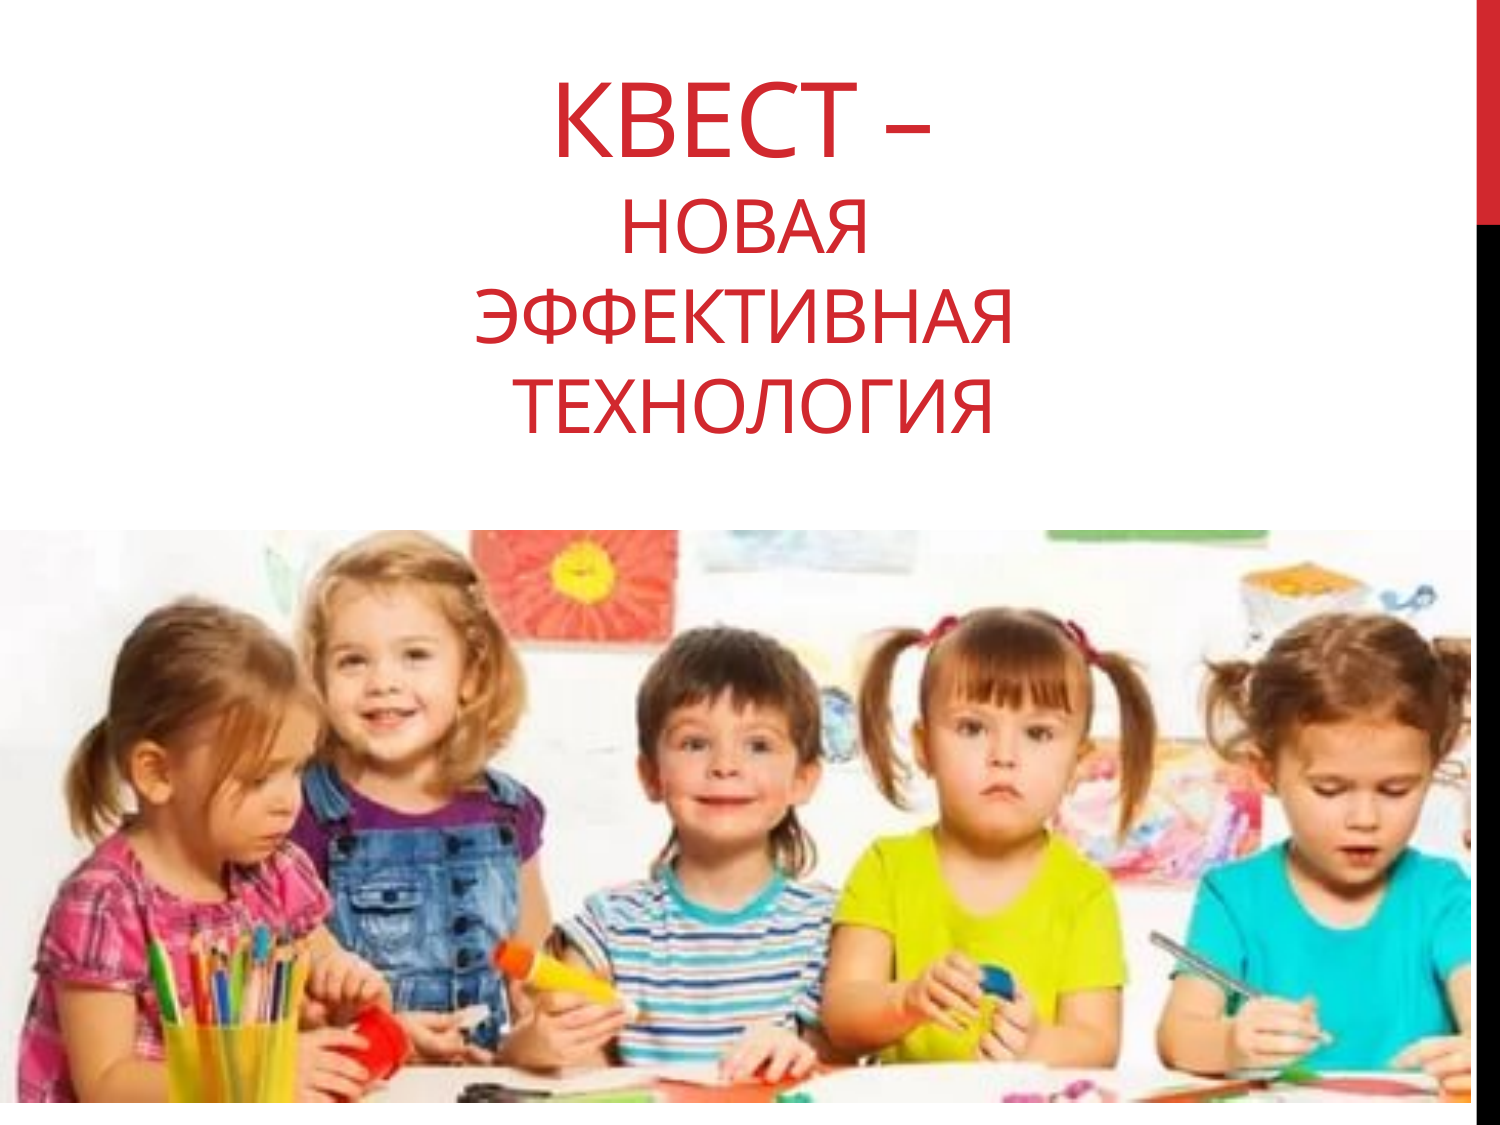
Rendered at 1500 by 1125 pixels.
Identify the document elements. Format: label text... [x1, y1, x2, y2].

title Квест – новая эффективная технология [75, 25, 1436, 457]
picture [0, 530, 1472, 1104]
